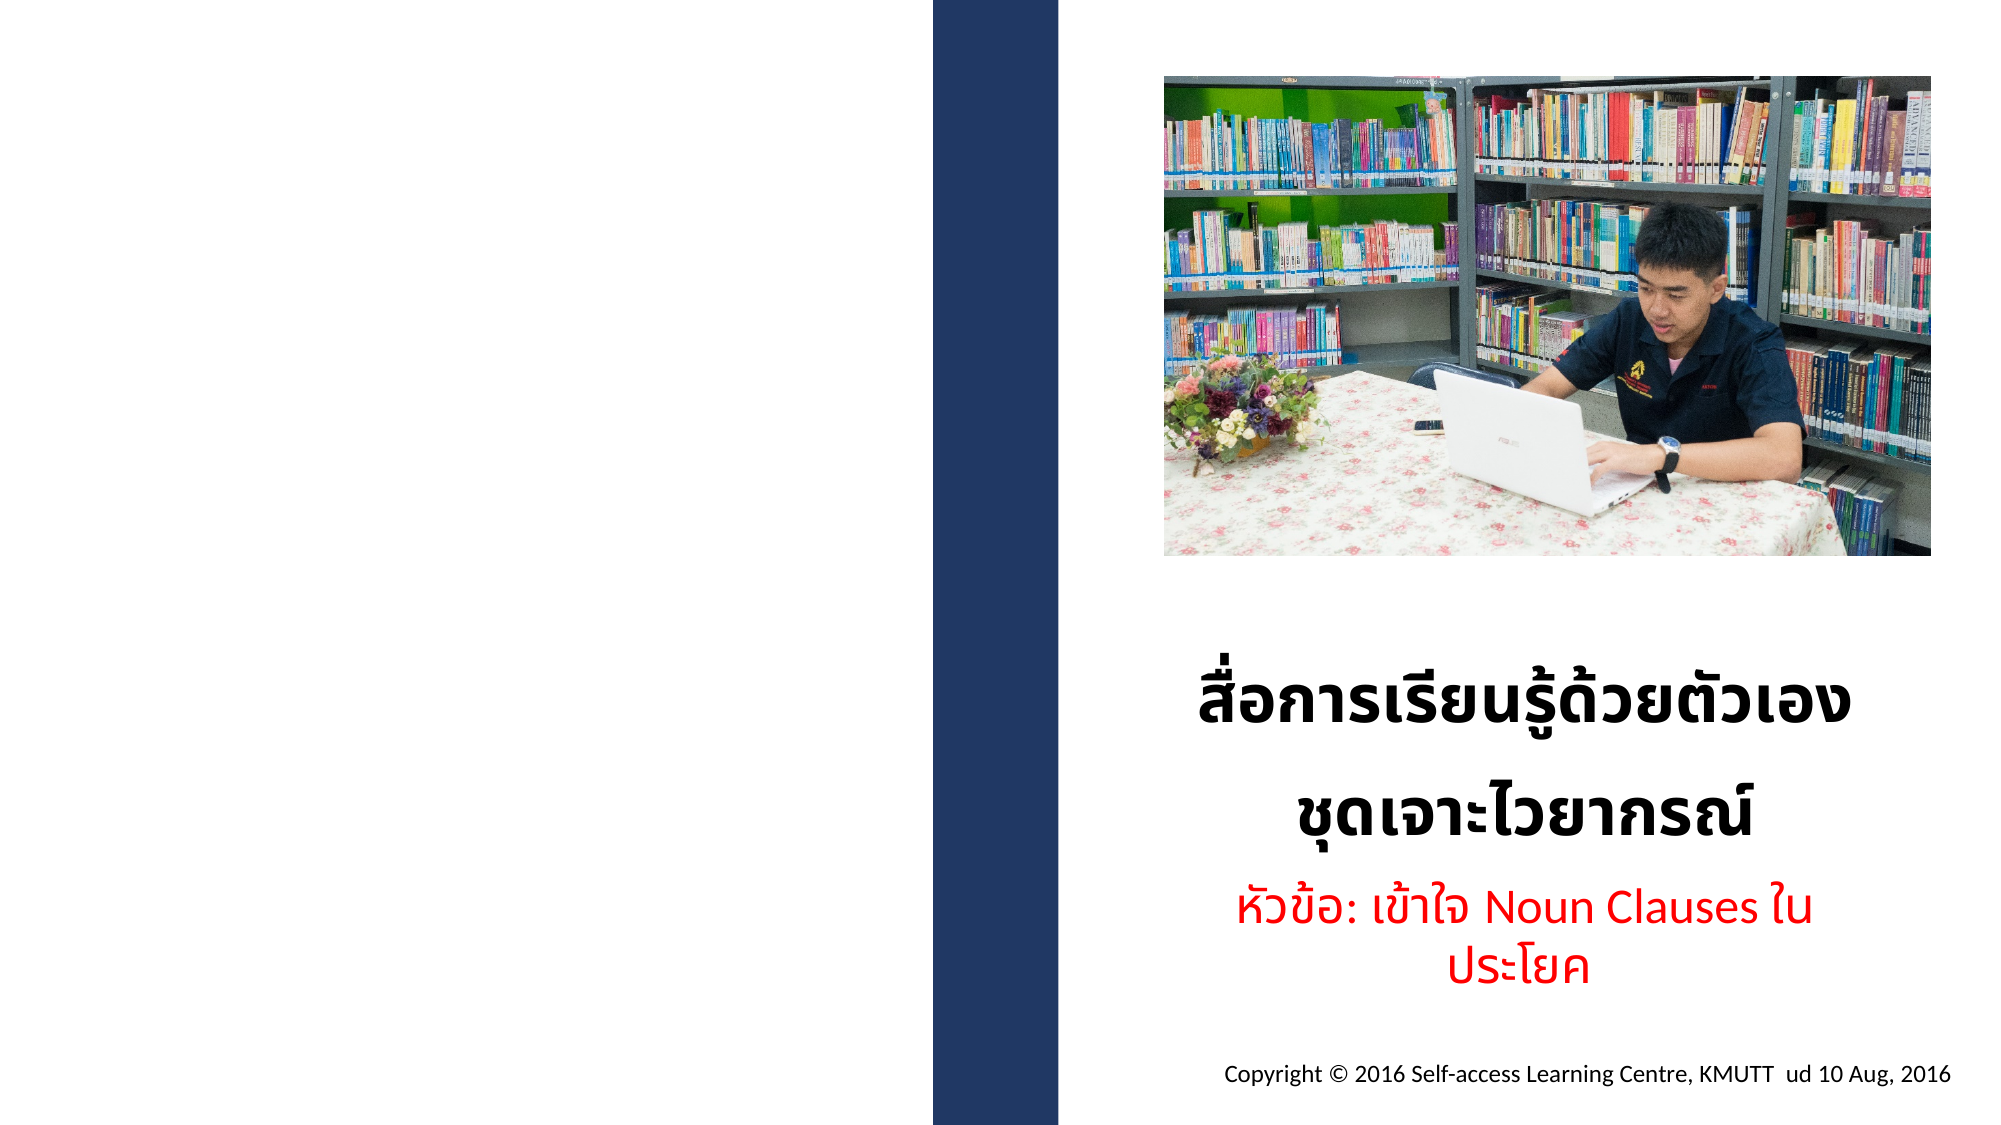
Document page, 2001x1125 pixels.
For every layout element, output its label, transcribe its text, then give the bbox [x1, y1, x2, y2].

text_box สื่อการเรียนรู้ด้วยตัวเอง ชุดเจาะไวยากรณ์ หัวข้อ: เข้าใจ Noun Clauses ในประโยค [1161, 647, 1890, 1003]
picture [1164, 76, 1931, 556]
text_box Copyright © 2016 Self-access Learning Centre, KMUTT ud 10 Aug, 2016 [1207, 1049, 2000, 1096]
text_box [932, 0, 1059, 1125]
